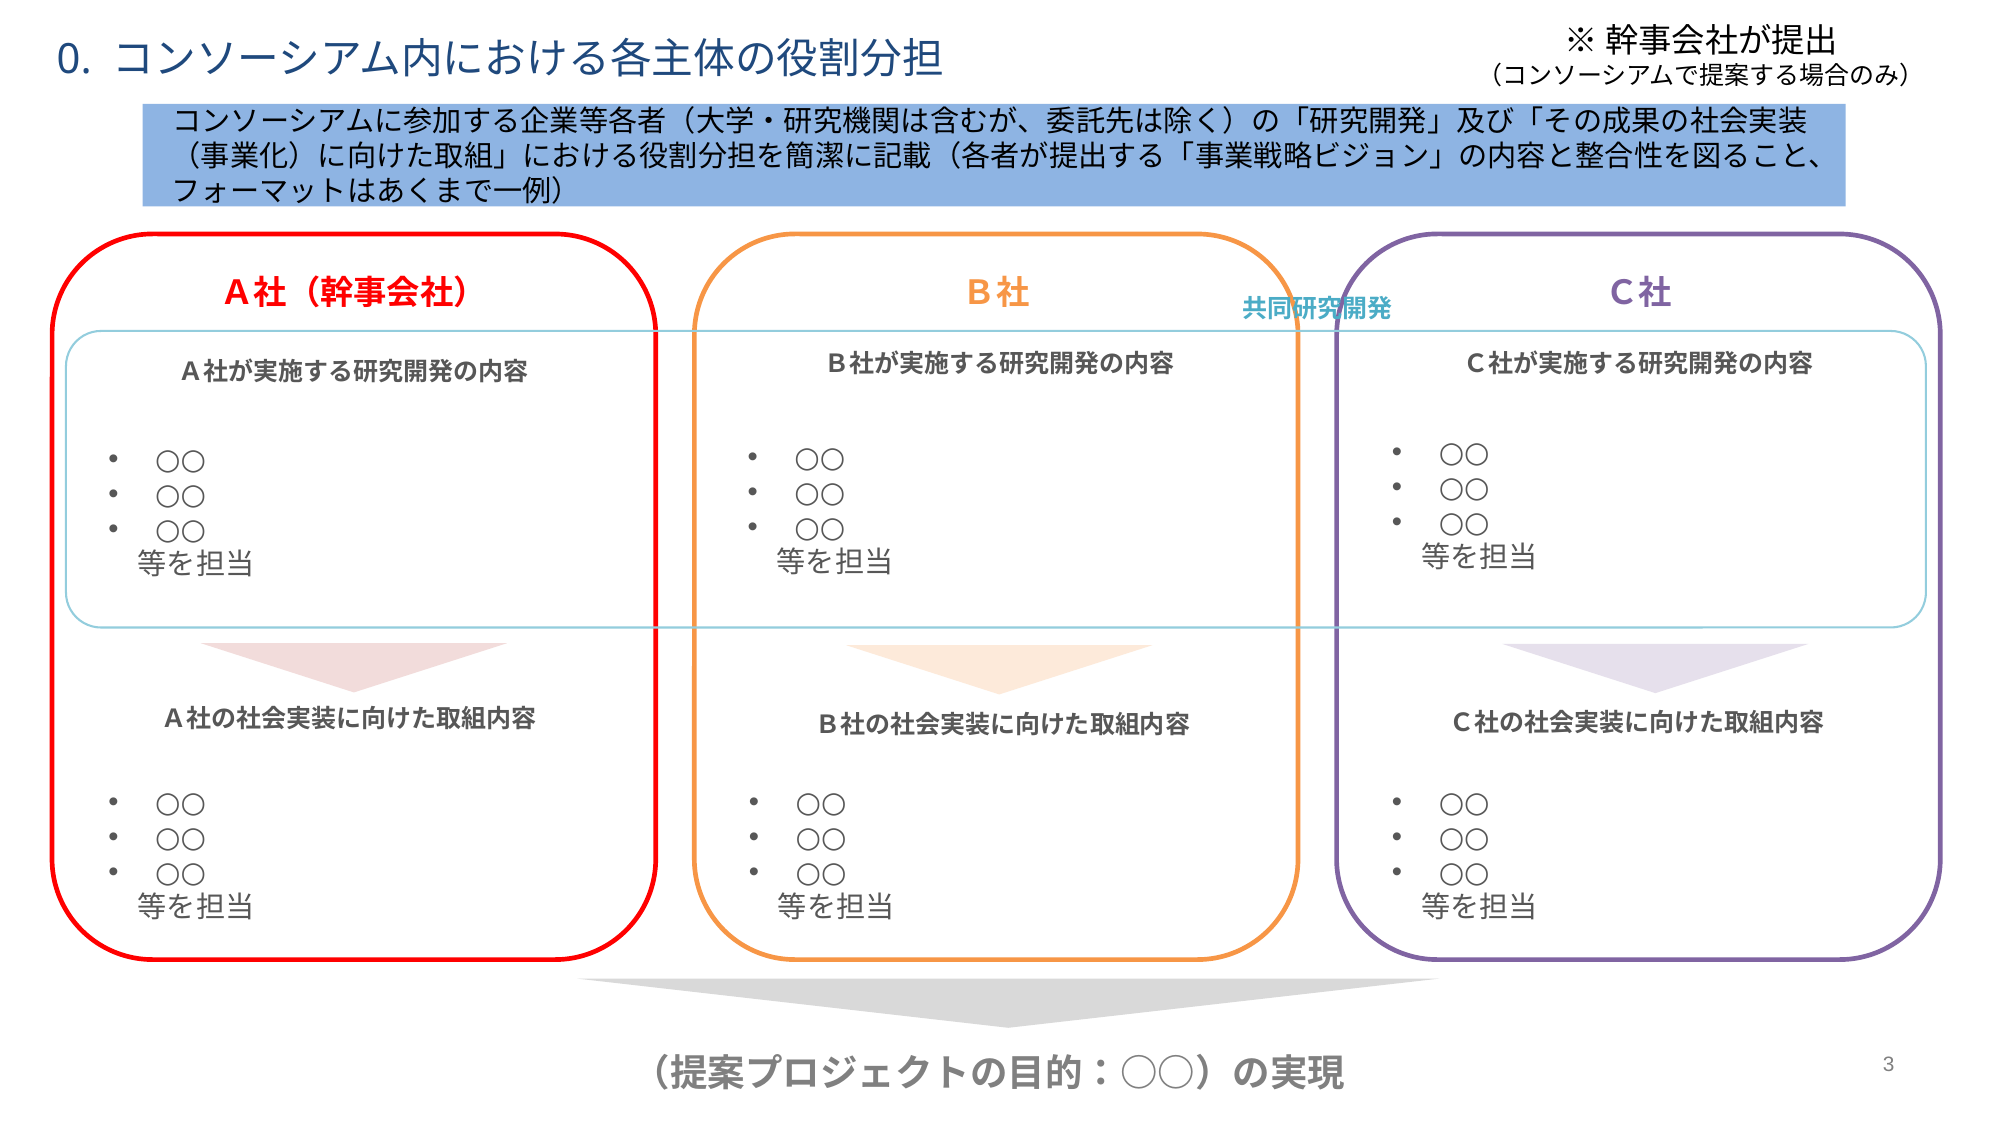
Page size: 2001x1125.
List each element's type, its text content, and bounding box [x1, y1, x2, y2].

text_box ○○ ○○ ○○ 等を担当 [733, 746, 1258, 960]
text_box コンソーシアムに参加する企業等各者（大学・研究機関は含むが、委託先は除く）の「研究開発」及び「その成果の社会実装（事業化）に向けた取組」における役割分担を簡潔に記載（各者が提出する「事業戦略ビジョン」の内容と整合性を図ること、フォーマットはあくまで一例） [142, 103, 1846, 207]
text_box [845, 644, 1154, 691]
text_box Ａ社が実施する研究開発の内容 [124, 338, 583, 403]
text_box Ｂ社の社会実装に向けた取組内容 [773, 691, 1232, 756]
text_box Ｃ社が実施する研究開発の内容 [1409, 330, 1868, 395]
text_box ○○ ○○ ○○ 等を担当 [92, 746, 617, 960]
text_box Ａ社（幹事会社） [51, 233, 657, 941]
text_box ○○ ○○ ○○ 等を担当 [92, 403, 617, 617]
text_box ○○ ○○ ○○ 等を担当 [732, 401, 1257, 615]
text_box Ｂ社 [693, 233, 1279, 330]
text_box ○○ ○○ ○○ 等を担当 [1376, 397, 1901, 611]
text_box ○○ ○○ ○○ 等を担当 [1376, 746, 1901, 960]
text_box [200, 642, 508, 694]
text_box [1501, 643, 1810, 689]
text_box Ｃ社 [1335, 233, 1942, 940]
text_box ※幹事会社が提出 （コンソーシアムで提案する場合のみ） [1418, 2, 1984, 107]
text_box 共同研究開発 [1191, 274, 1444, 339]
text_box Ｃ社の社会実装に向けた取組内容 [1408, 689, 1867, 754]
text_box [65, 330, 1927, 629]
text_box Ｂ社 [693, 629, 1299, 941]
text_box [576, 977, 1441, 1029]
text_box （提案プロジェクトの目的：○○）の実現 [400, 1035, 1579, 1108]
text_box Ａ社の社会実装に向けた取組内容 [120, 685, 579, 750]
text_box 0. コンソーシアム内における各主体の役割分担 [56, 37, 1418, 83]
text_box Ｂ社が実施する研究開発の内容 [770, 330, 1229, 395]
